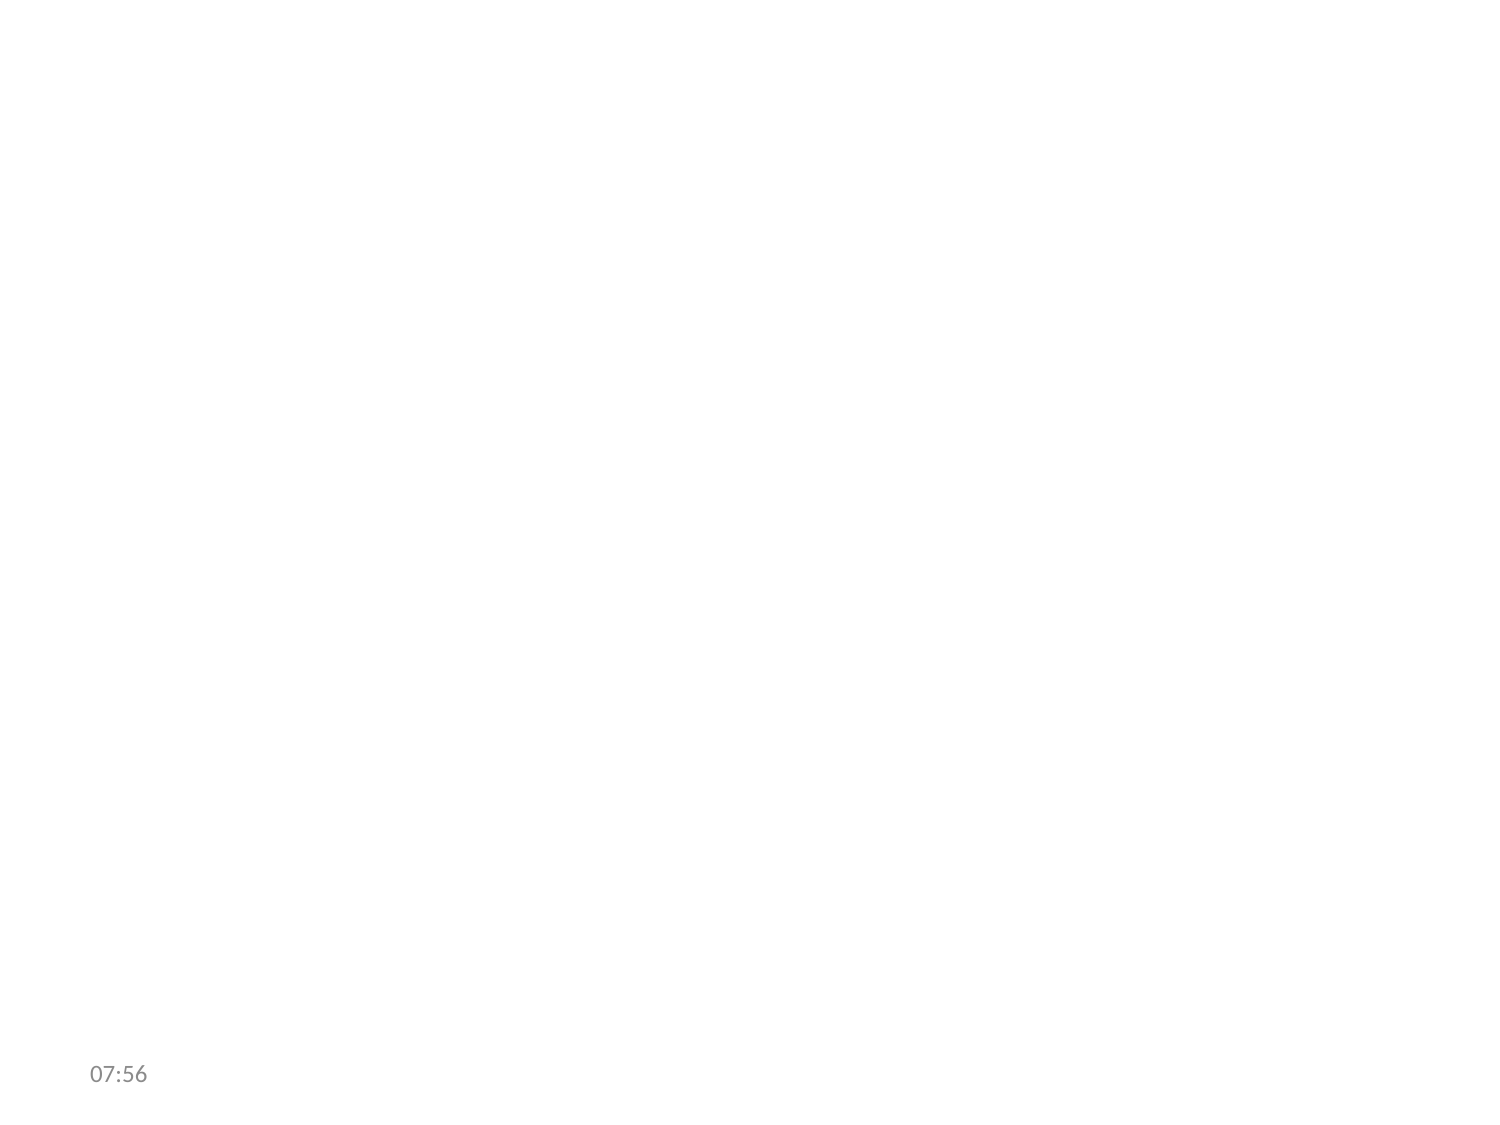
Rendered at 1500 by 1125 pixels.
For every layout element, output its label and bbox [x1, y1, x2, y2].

slide_number [75, 1042, 425, 1103]
